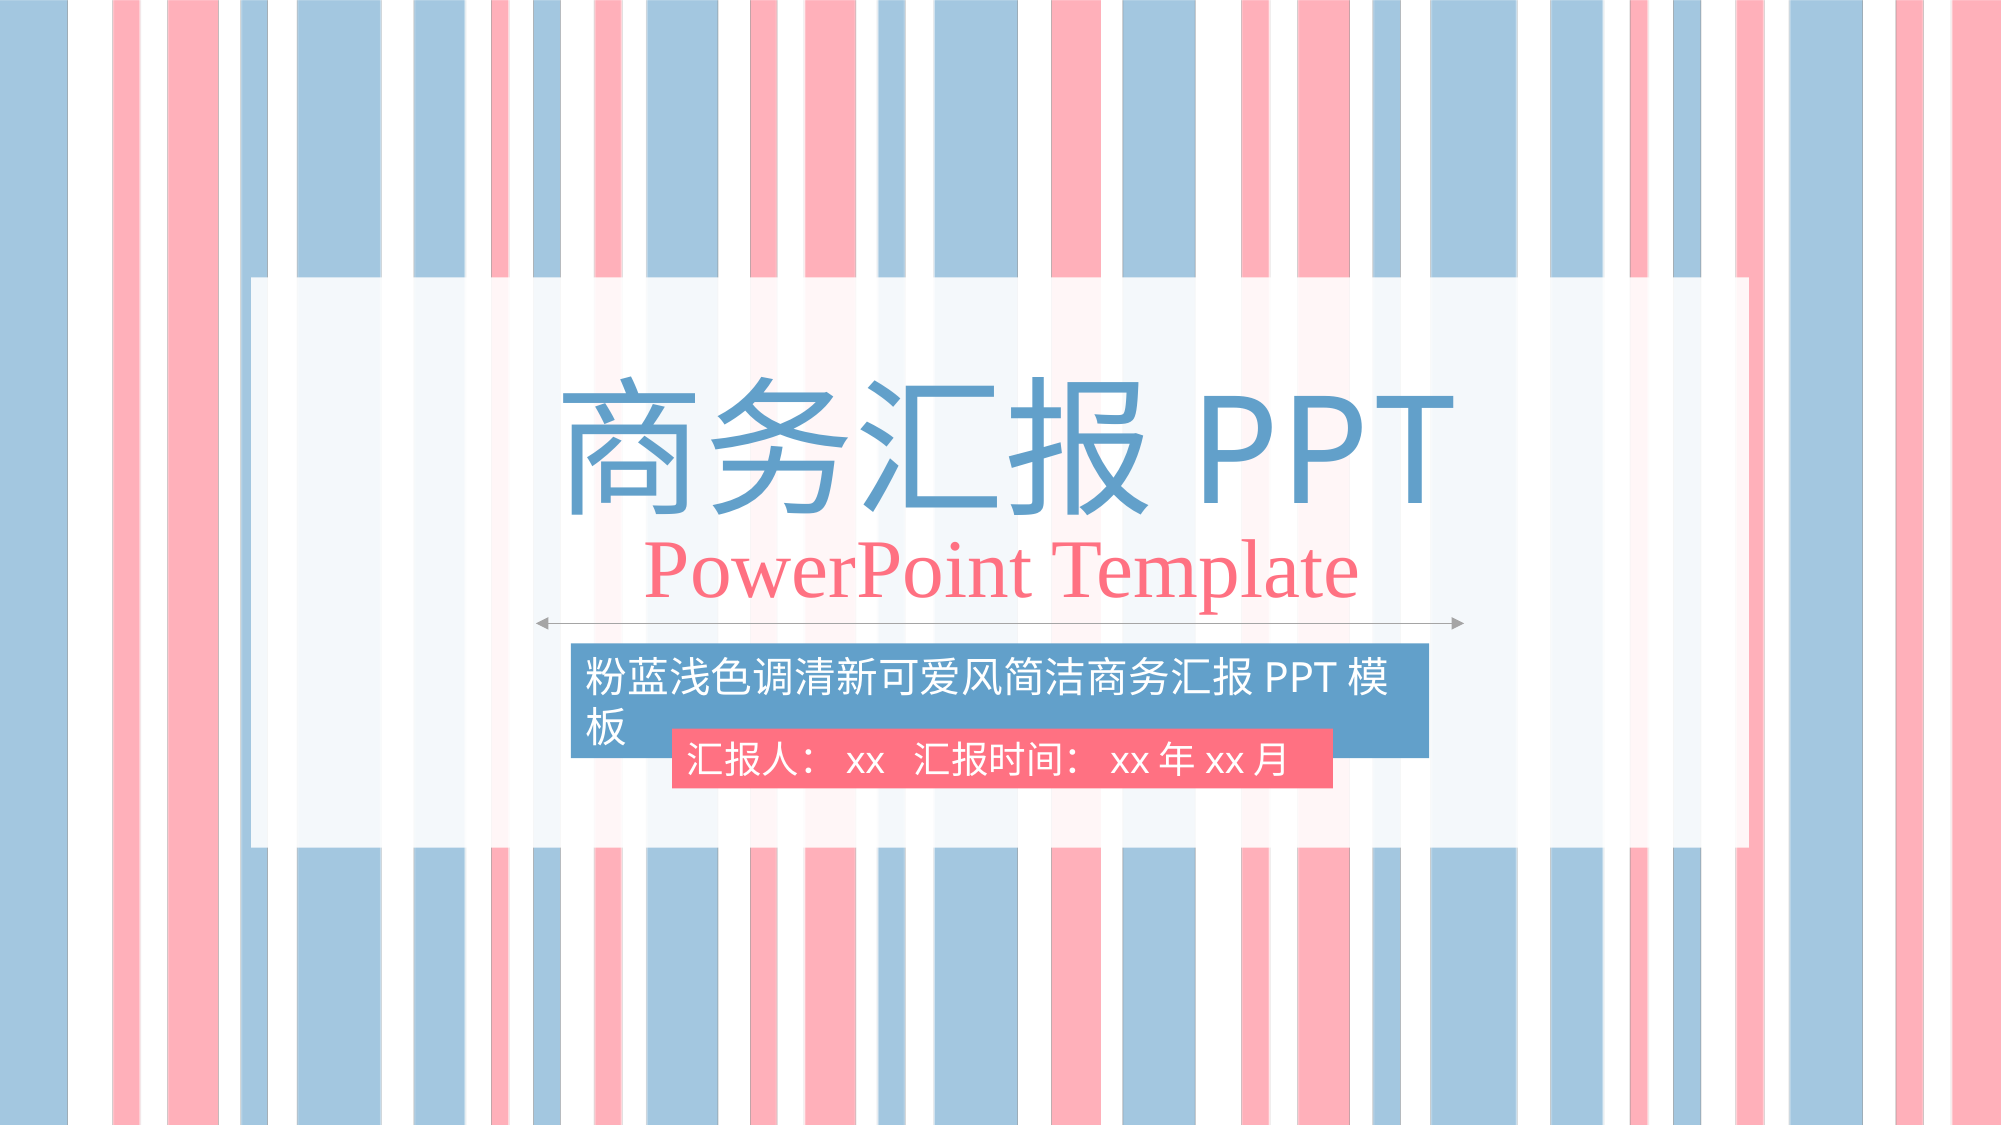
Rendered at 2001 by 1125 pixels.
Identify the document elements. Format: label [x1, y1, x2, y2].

text_box [0, 0, 2000, 1125]
